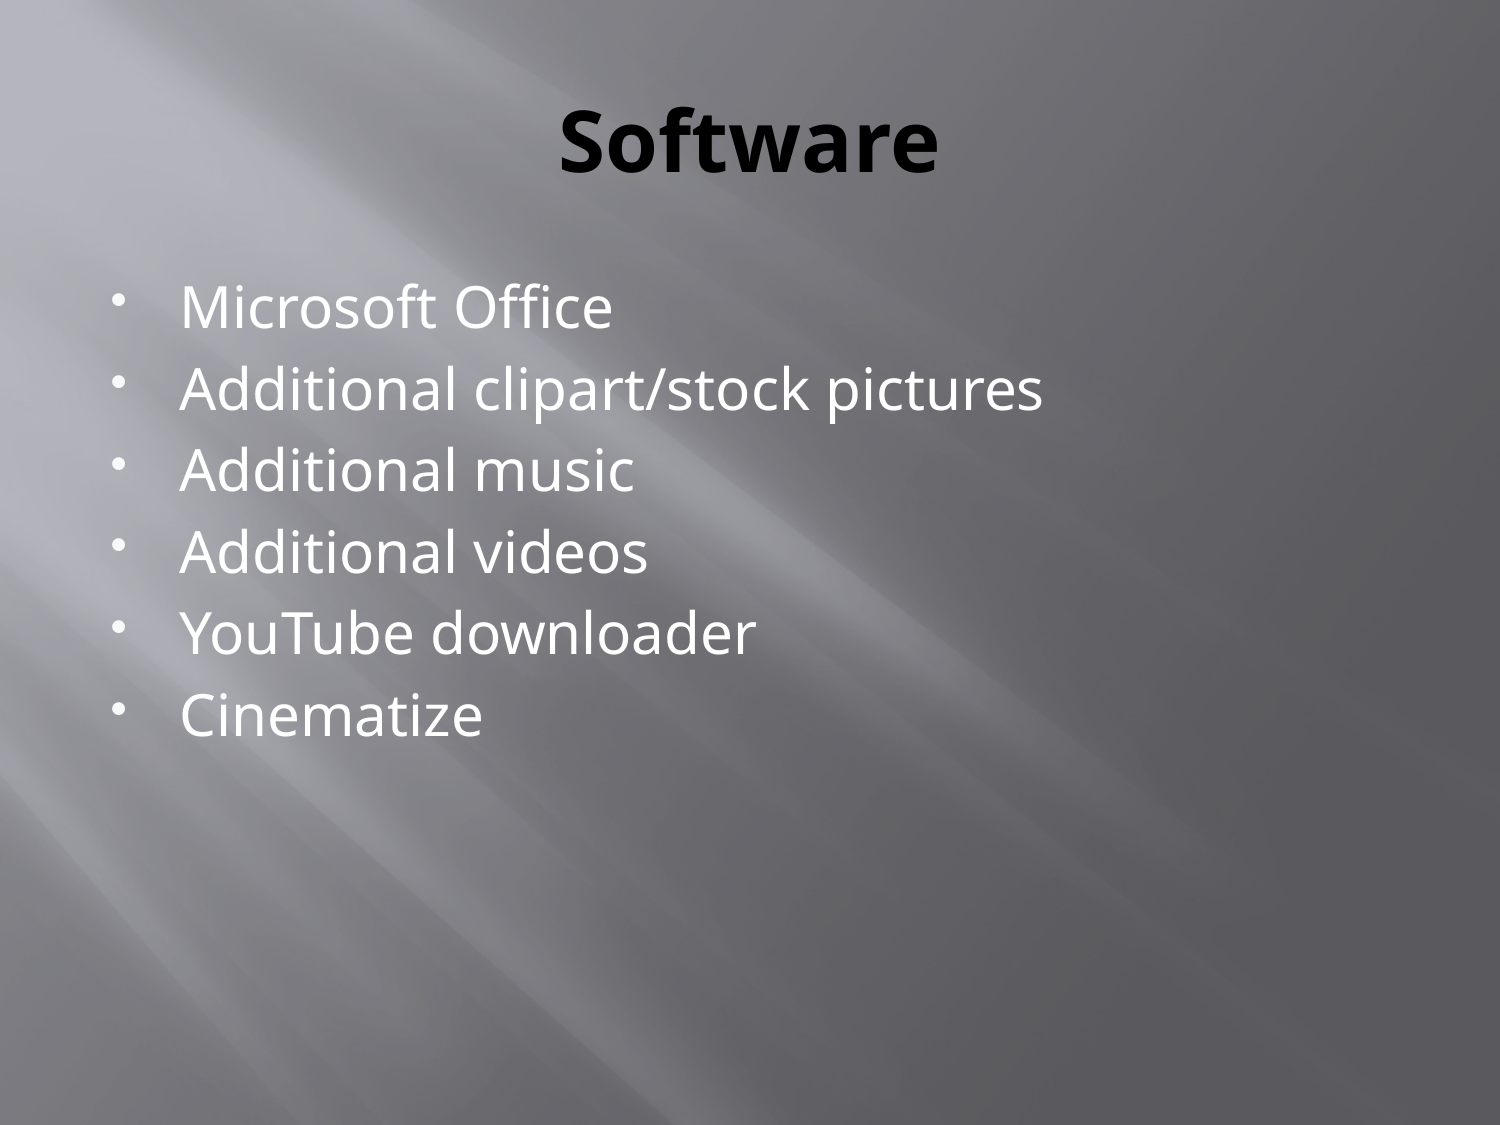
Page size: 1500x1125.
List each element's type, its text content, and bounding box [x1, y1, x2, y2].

title Software [75, 45, 1425, 233]
list Microsoft Office Additional clipart/stock pictures Additional music Additional videos YouTube downloader Cinematize [75, 262, 1425, 1035]
